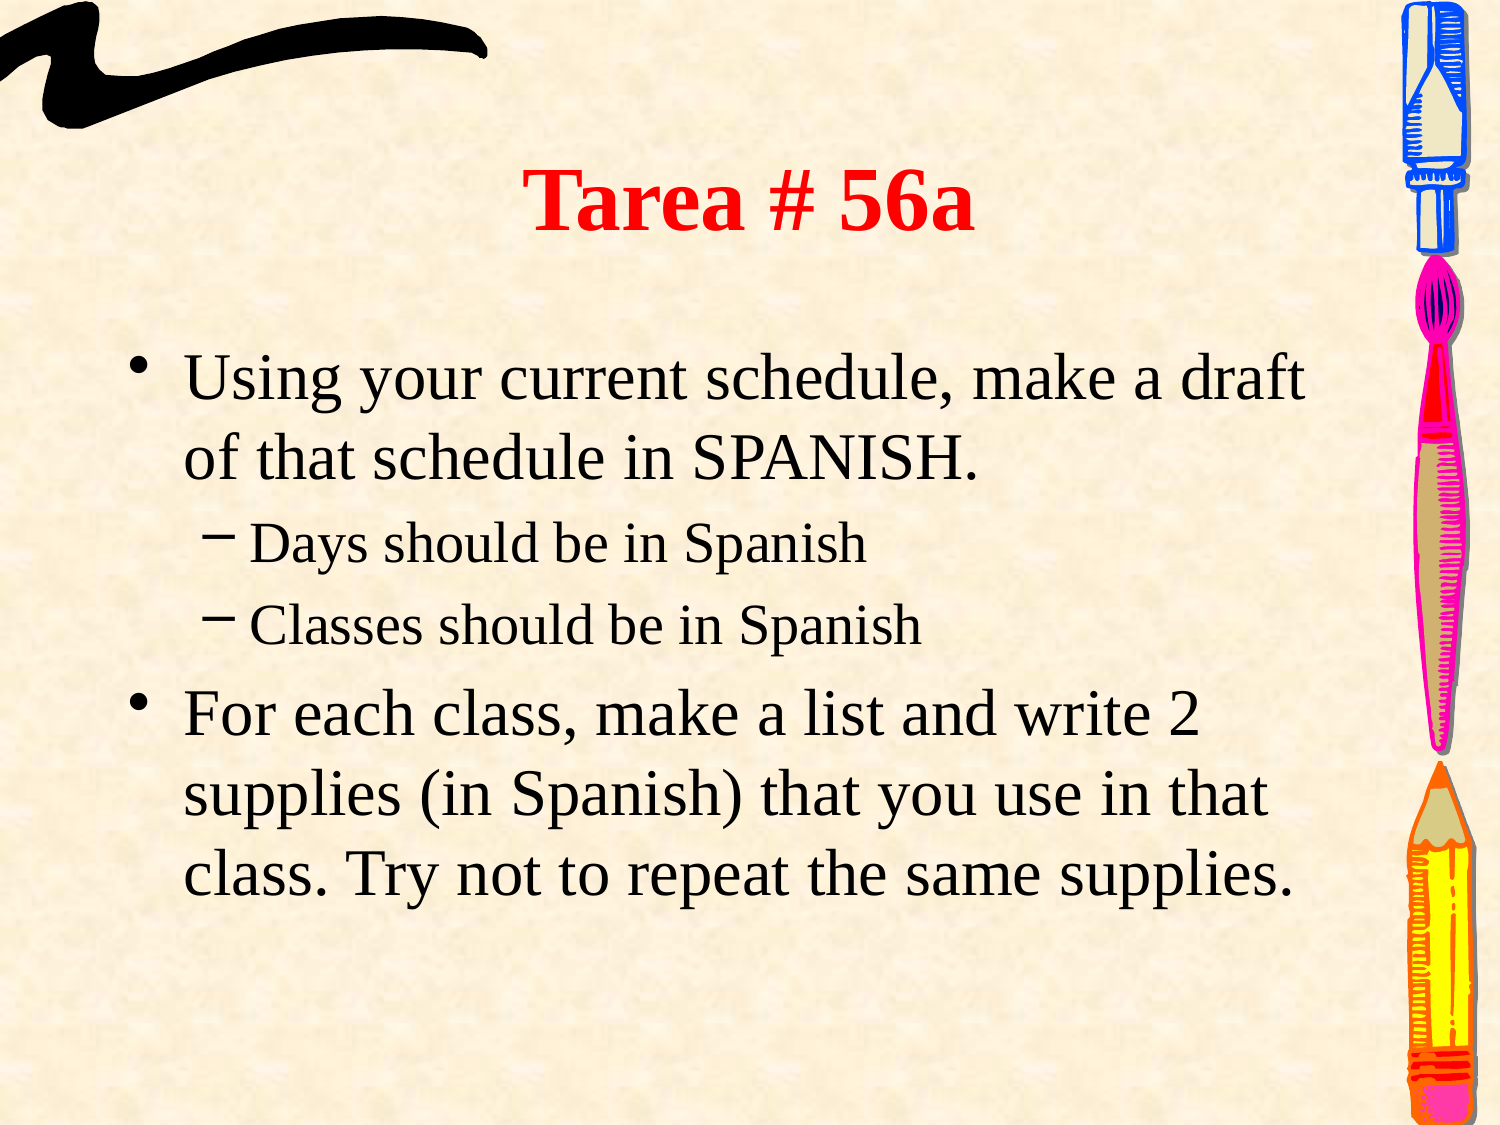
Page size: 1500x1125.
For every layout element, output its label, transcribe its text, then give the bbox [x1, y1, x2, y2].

picture [0, 0, 1500, 1125]
list Using your current schedule, make a draft of that schedule in SPANISH. Days should be in Spanish Classes should be in Spanish For each class, make a list and write 2 supplies (in Spanish) that you use in that class. Try not to repeat the same supplies. [112, 324, 1388, 1000]
title Tarea # 56a [112, 99, 1388, 288]
